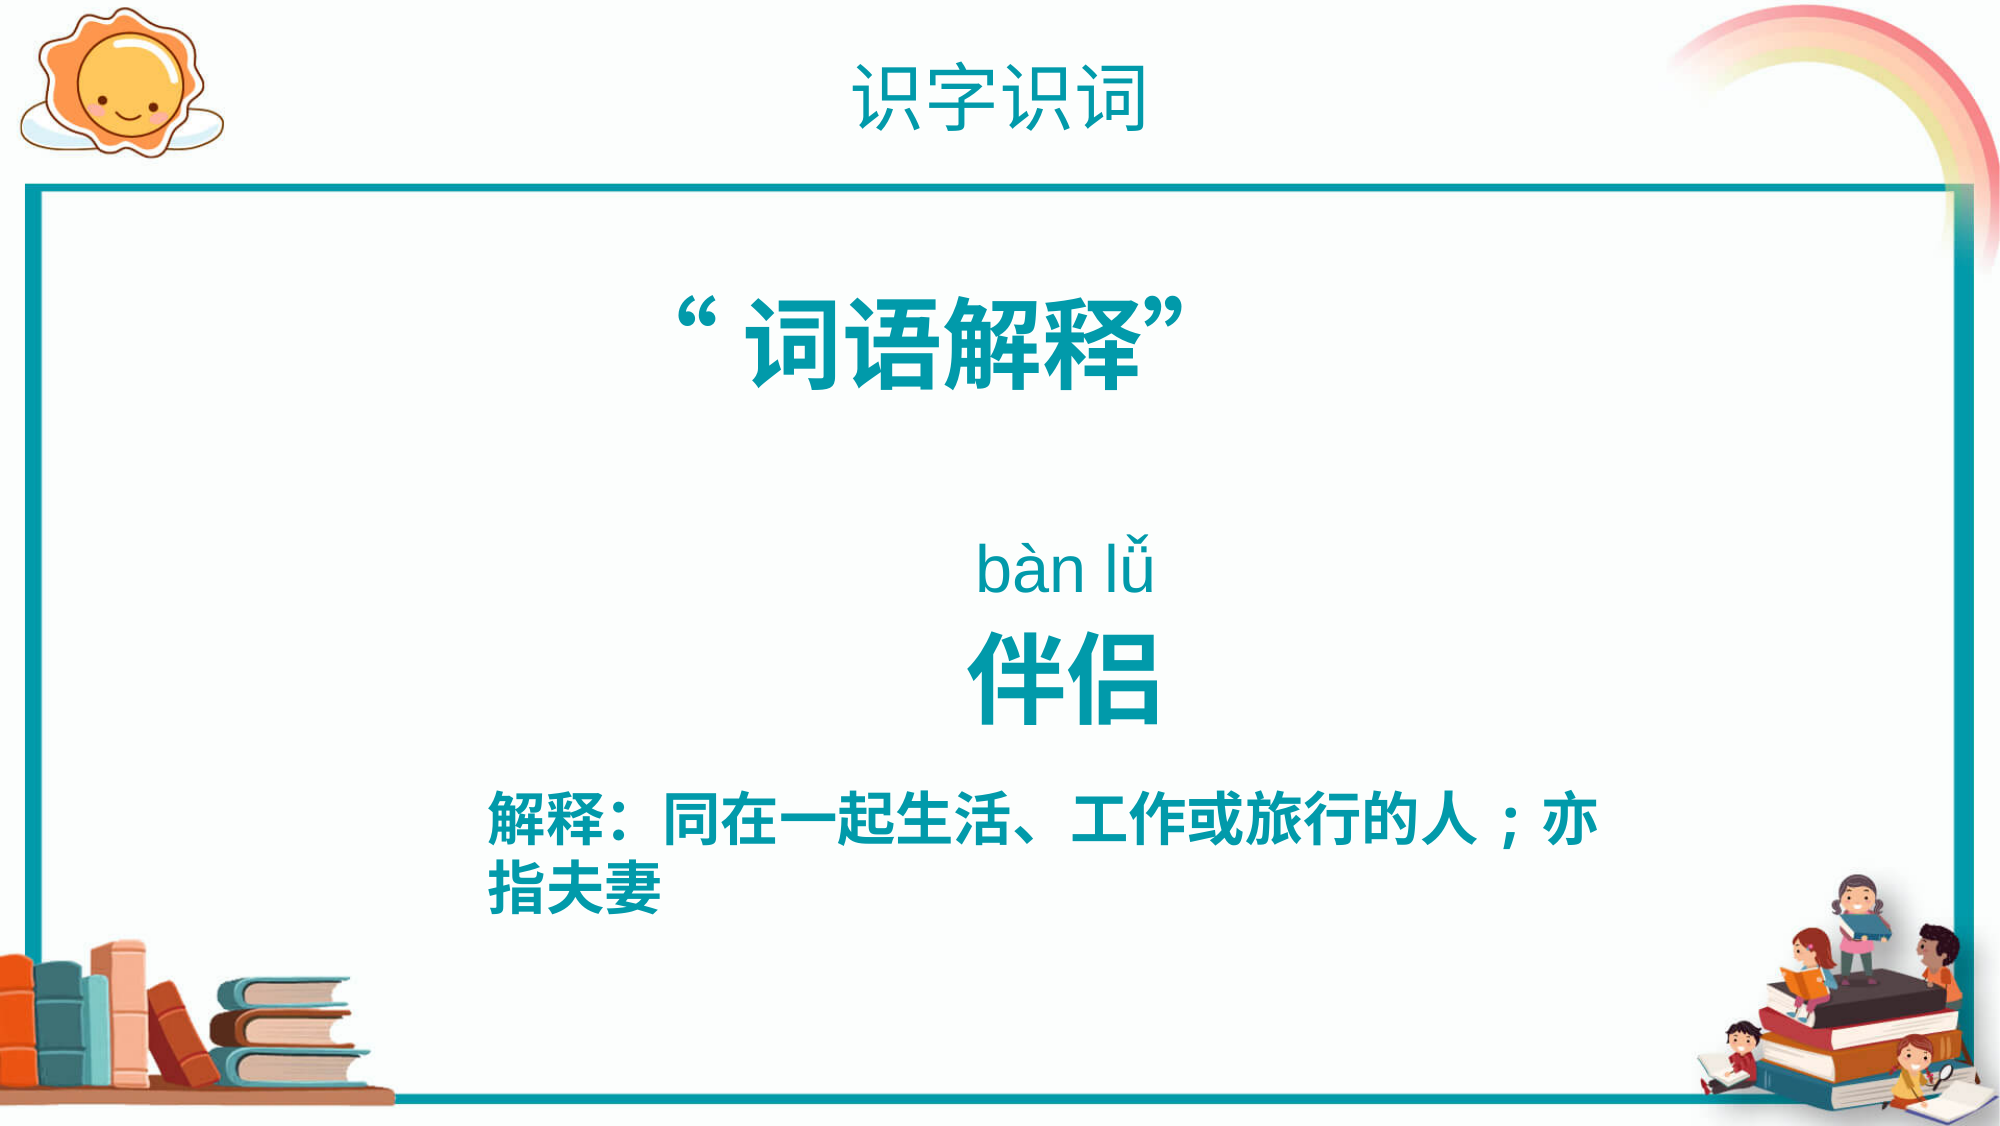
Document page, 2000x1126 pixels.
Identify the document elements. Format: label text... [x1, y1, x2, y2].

text_box 识字识词 [732, 49, 1267, 140]
text_box 解释：同在一起生活、工作或旅行的人;亦指夫妻 [473, 774, 1660, 930]
text_box “词语解释” [393, 274, 1468, 410]
text_box 伴侣 [848, 608, 1284, 744]
picture [0, 0, 2000, 1126]
text_box bàn lǚ [960, 518, 1172, 614]
